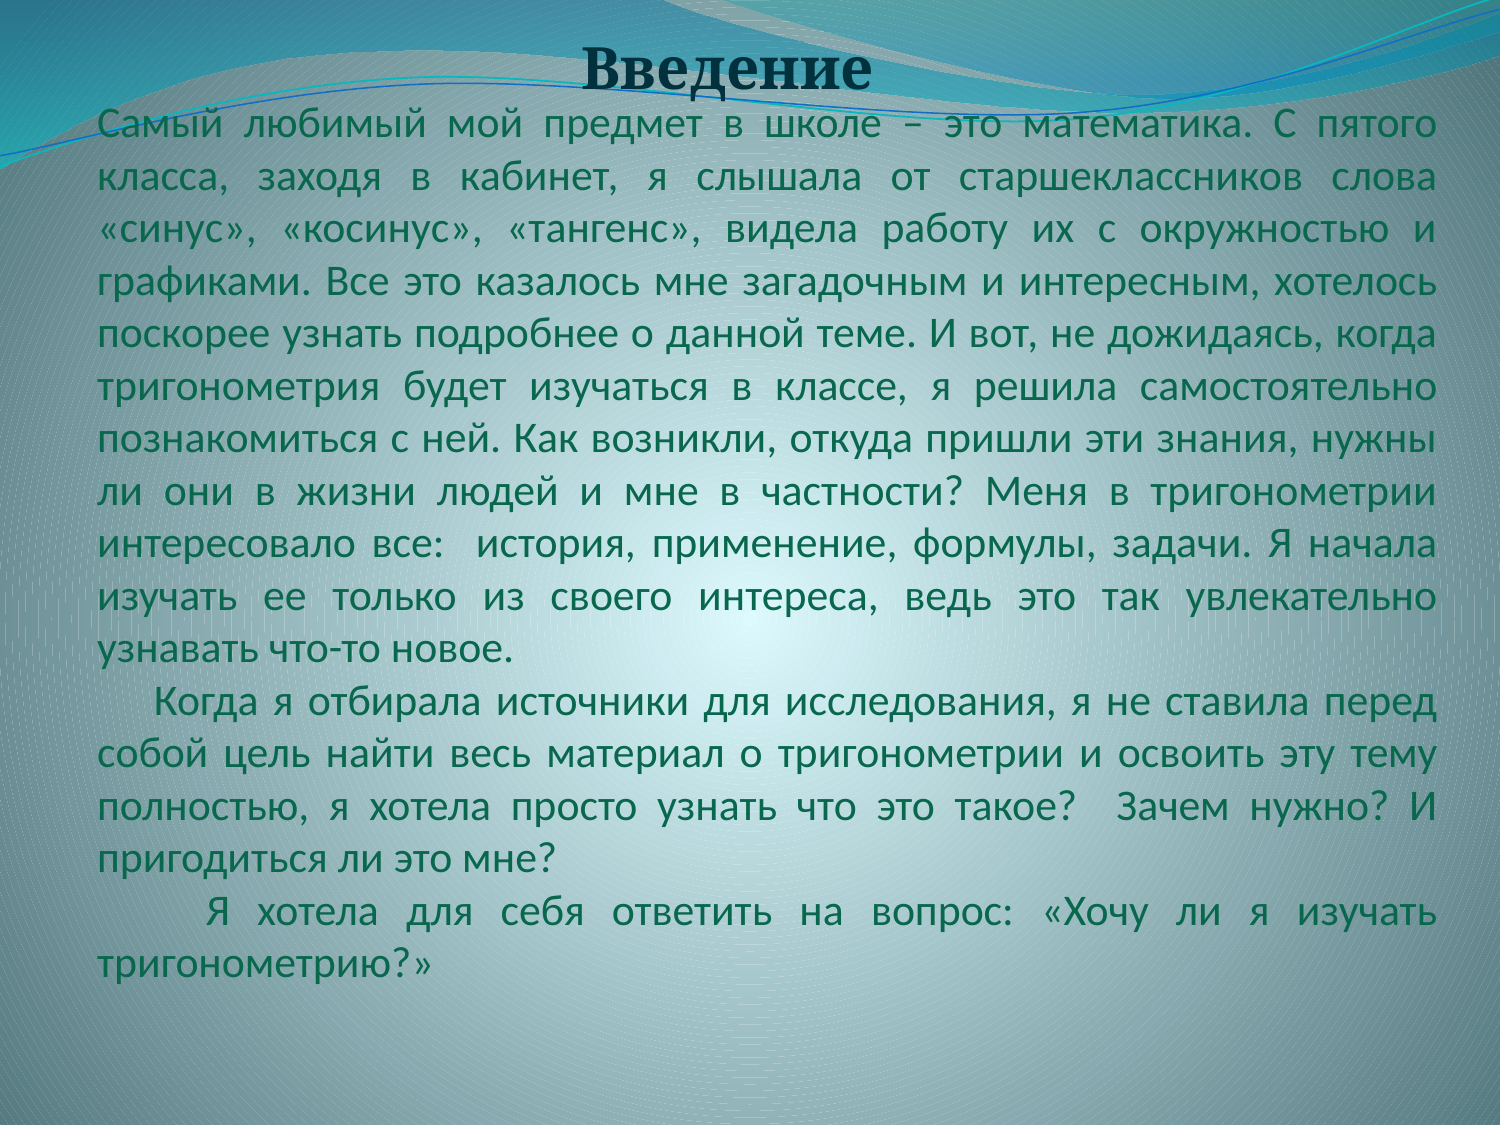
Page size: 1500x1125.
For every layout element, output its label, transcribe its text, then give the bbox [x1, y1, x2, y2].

text_box Введение [566, 23, 889, 109]
text_box Самый любимый мой предмет в школе – это математика. С пятого класса, заходя в кабинет, я слышала от старшеклассников слова «синус», «косинус», «тангенс», видела работу их с окружностью и графиками. Все это казалось мне загадочным и интересным, хотелось поскорее узнать подробнее о данной теме. И вот, не дожидаясь, когда тригонометрия будет изучаться в классе, я решила самостоятельно познакомиться с ней. Как возникли, откуда пришли эти знания, нужны ли они в жизни людей и мне в частности? Меня в тригонометрии интересовало все: история, применение, формулы, задачи. Я начала изучать ее только из своего интереса, ведь это так увлекательно узнавать что-то новое. Когда я отбирала источники для исследования, я не ставила перед собой цель найти весь материал о тригонометрии и освоить эту тему полностью, я хотела просто узнать что это такое? Зачем нужно? И пригодиться ли это мне? Я хотела для себя ответить на вопрос: «Хочу ли я изучать тригонометрию?» [82, 86, 1454, 994]
